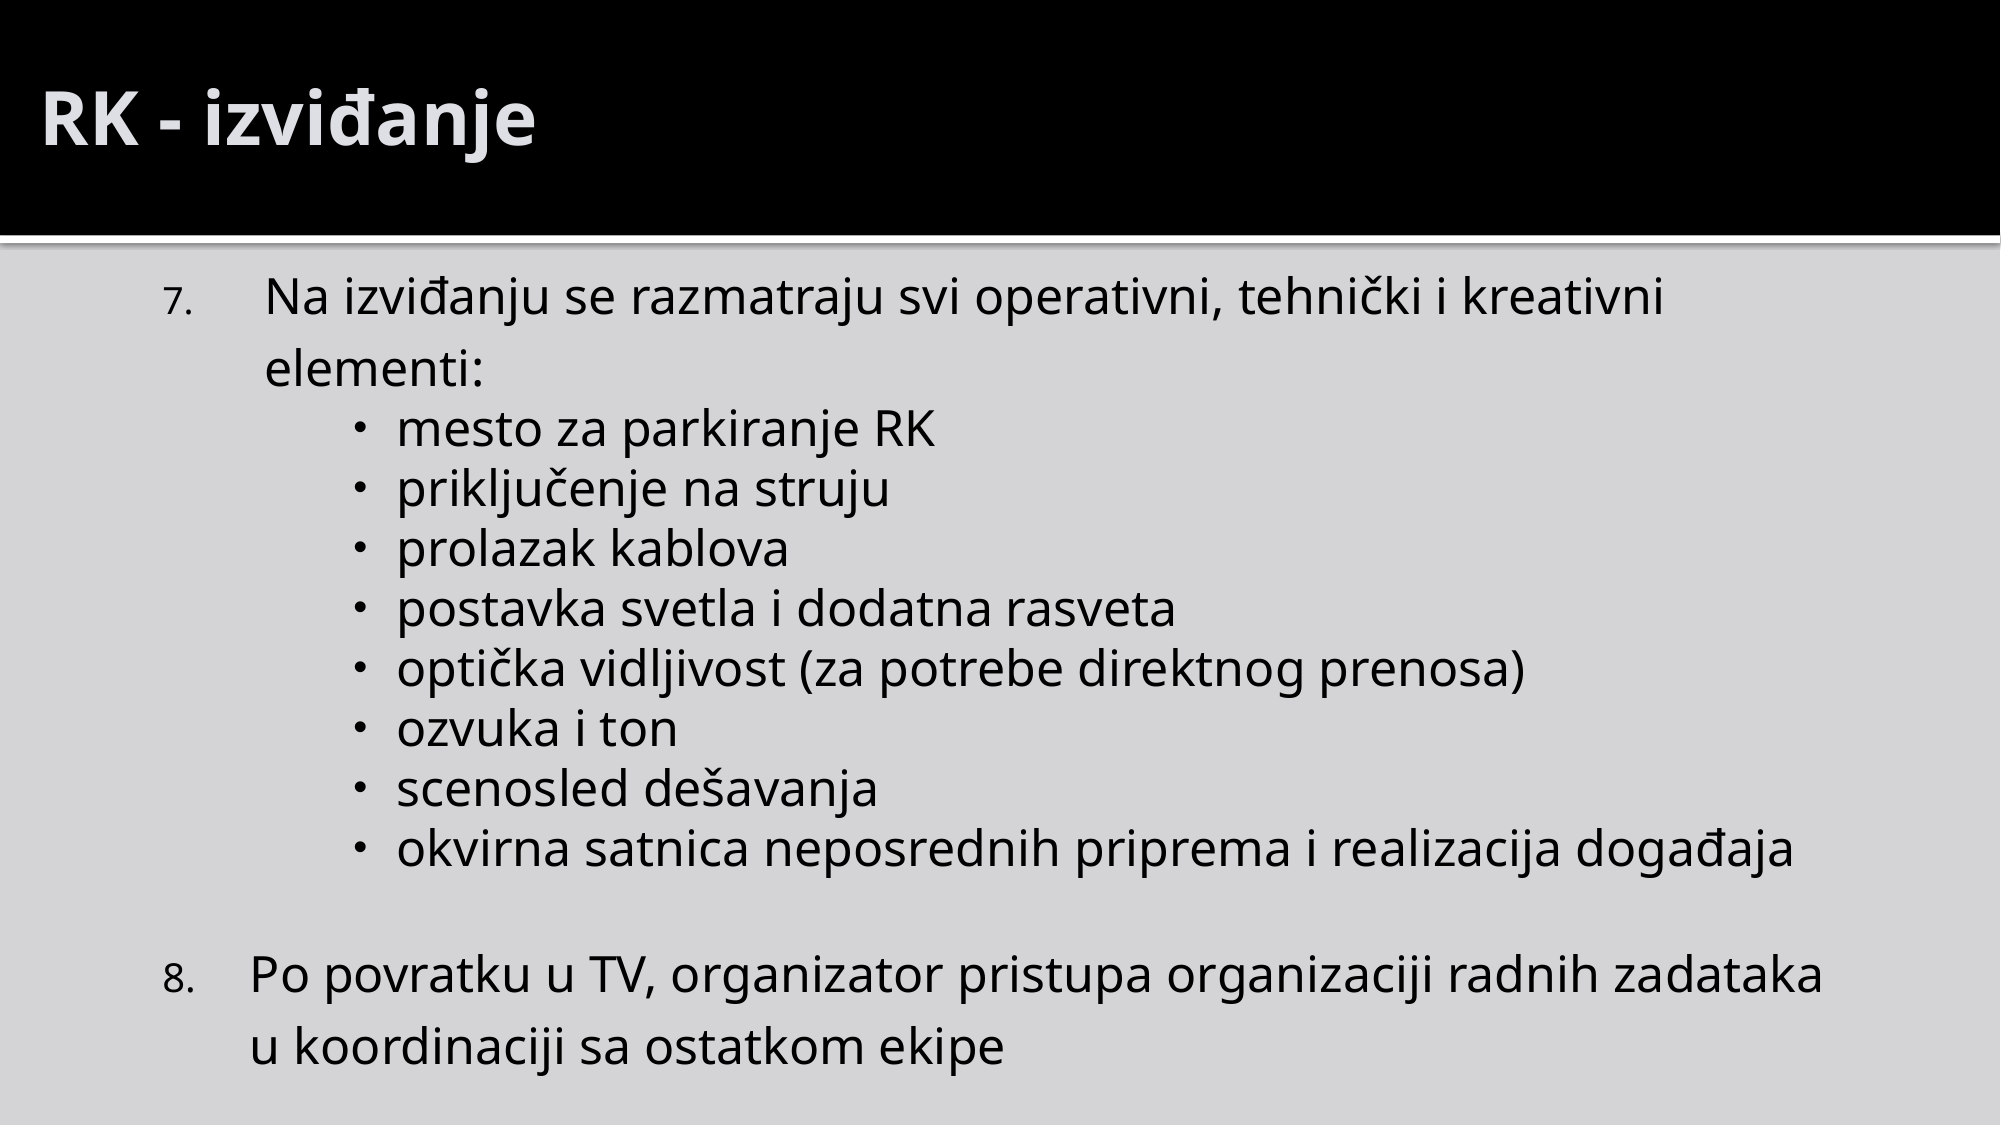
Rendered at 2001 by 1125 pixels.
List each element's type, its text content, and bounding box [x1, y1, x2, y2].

title RK - izviđanje [24, 12, 1675, 218]
list 7. Na izviđanju se razmatraju svi operativni, tehnički i kreativni elementi: mesto za parkiranje RK priključenje na struju prolazak kablova postavka svetla i dodatna rasveta optička vidljivost (za potrebe direktnog prenosa) ozvuka i ton scenosled dešavanja okvirna satnica neposrednih priprema i realizacija događaja Po povratku u TV, organizator pristupa organizaciji radnih zadataka u koordinaciji sa ostatkom ekipe [50, 237, 1863, 1113]
